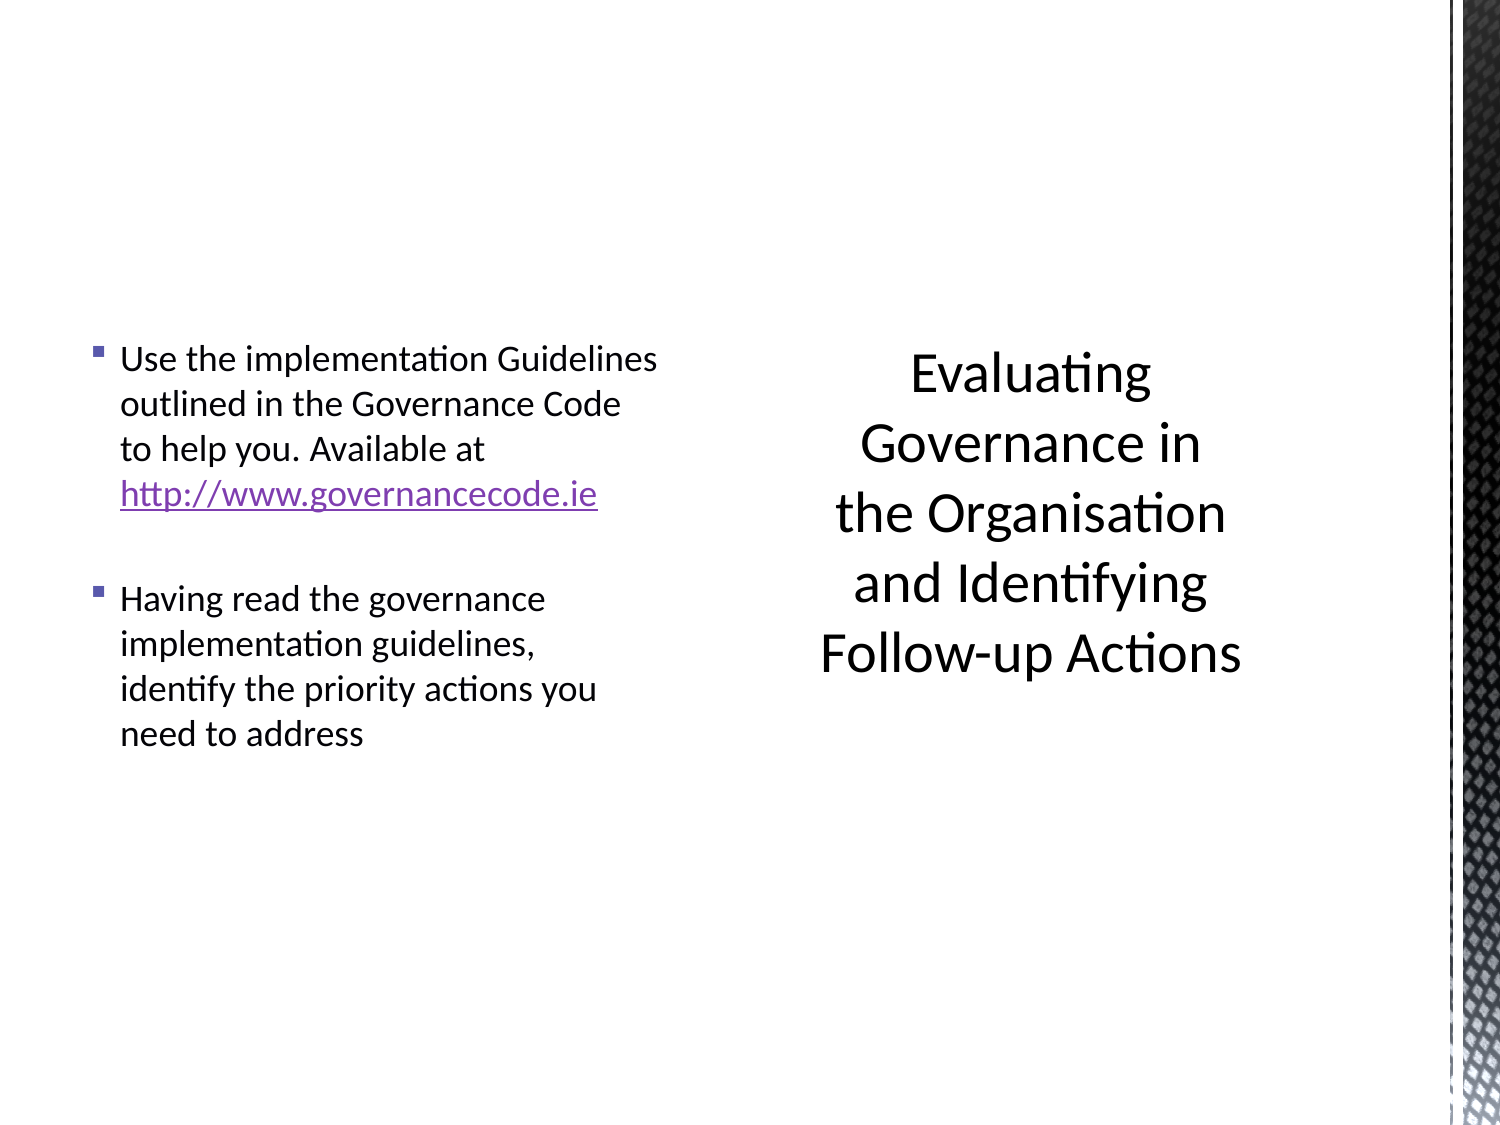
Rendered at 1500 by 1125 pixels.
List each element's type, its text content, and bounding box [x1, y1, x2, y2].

picture [1447, 0, 1500, 1125]
title Evaluating Governance in the Organisation and Identifying Follow-up Actions [800, 75, 1263, 1013]
list Use the implementation Guidelines outlined in the Governance Code to help you. Available at http://www.governancecode.ie Having read the governance implementation guidelines, identify the priority actions you need to address [75, 75, 675, 1013]
